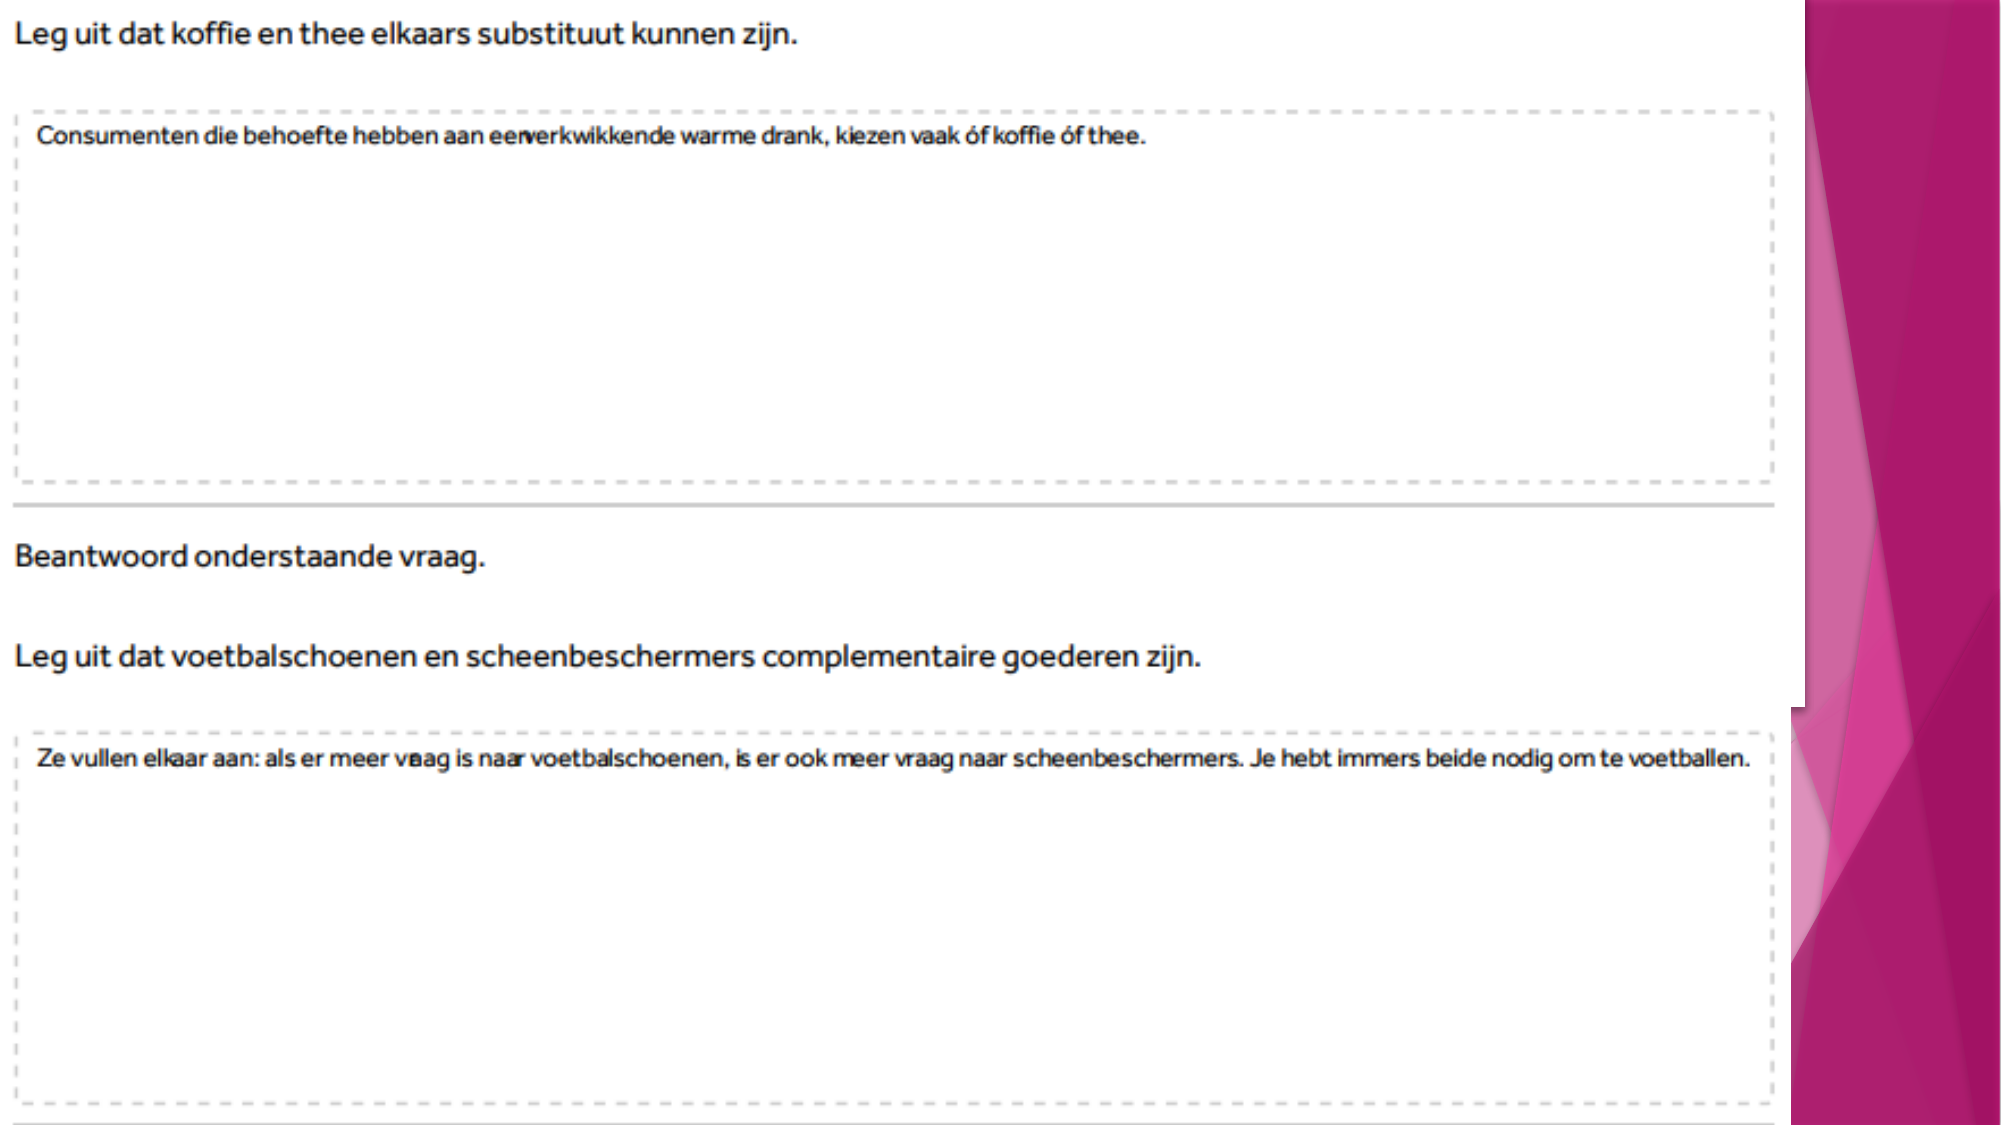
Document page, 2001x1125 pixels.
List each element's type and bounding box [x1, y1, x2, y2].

picture [0, 0, 1791, 1125]
